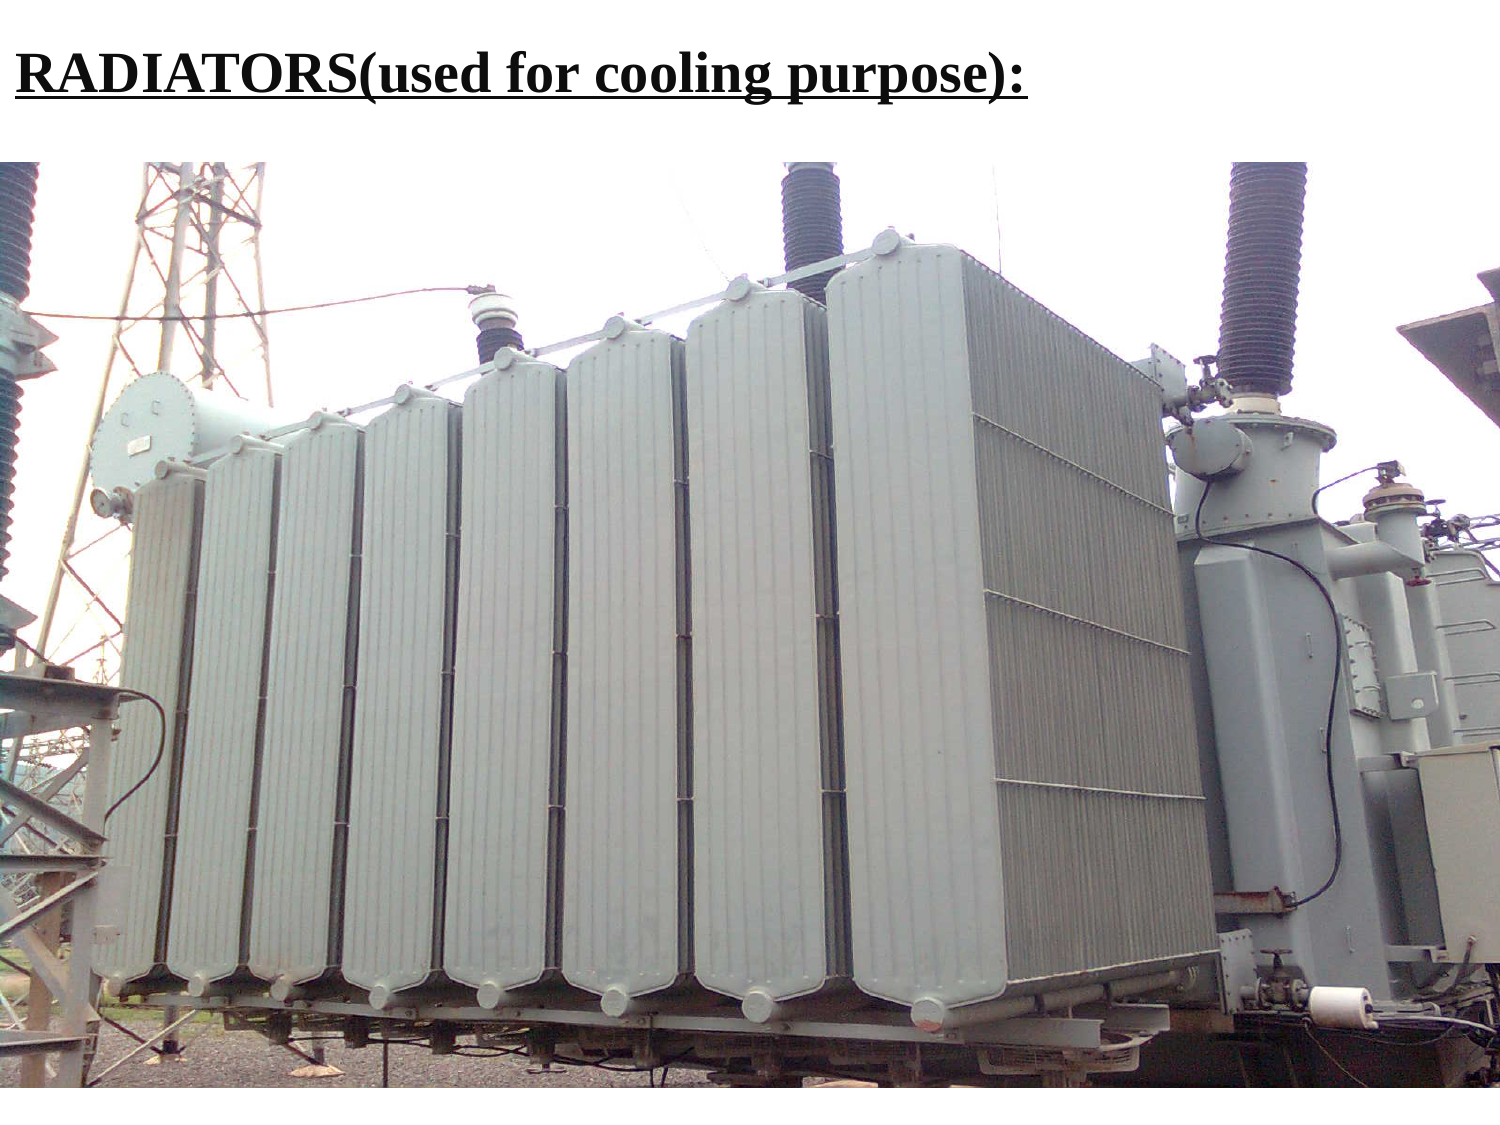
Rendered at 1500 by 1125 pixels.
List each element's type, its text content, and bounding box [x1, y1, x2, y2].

title RADIATORS(used for cooling purpose): [0, 0, 1250, 138]
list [0, 162, 1500, 1088]
